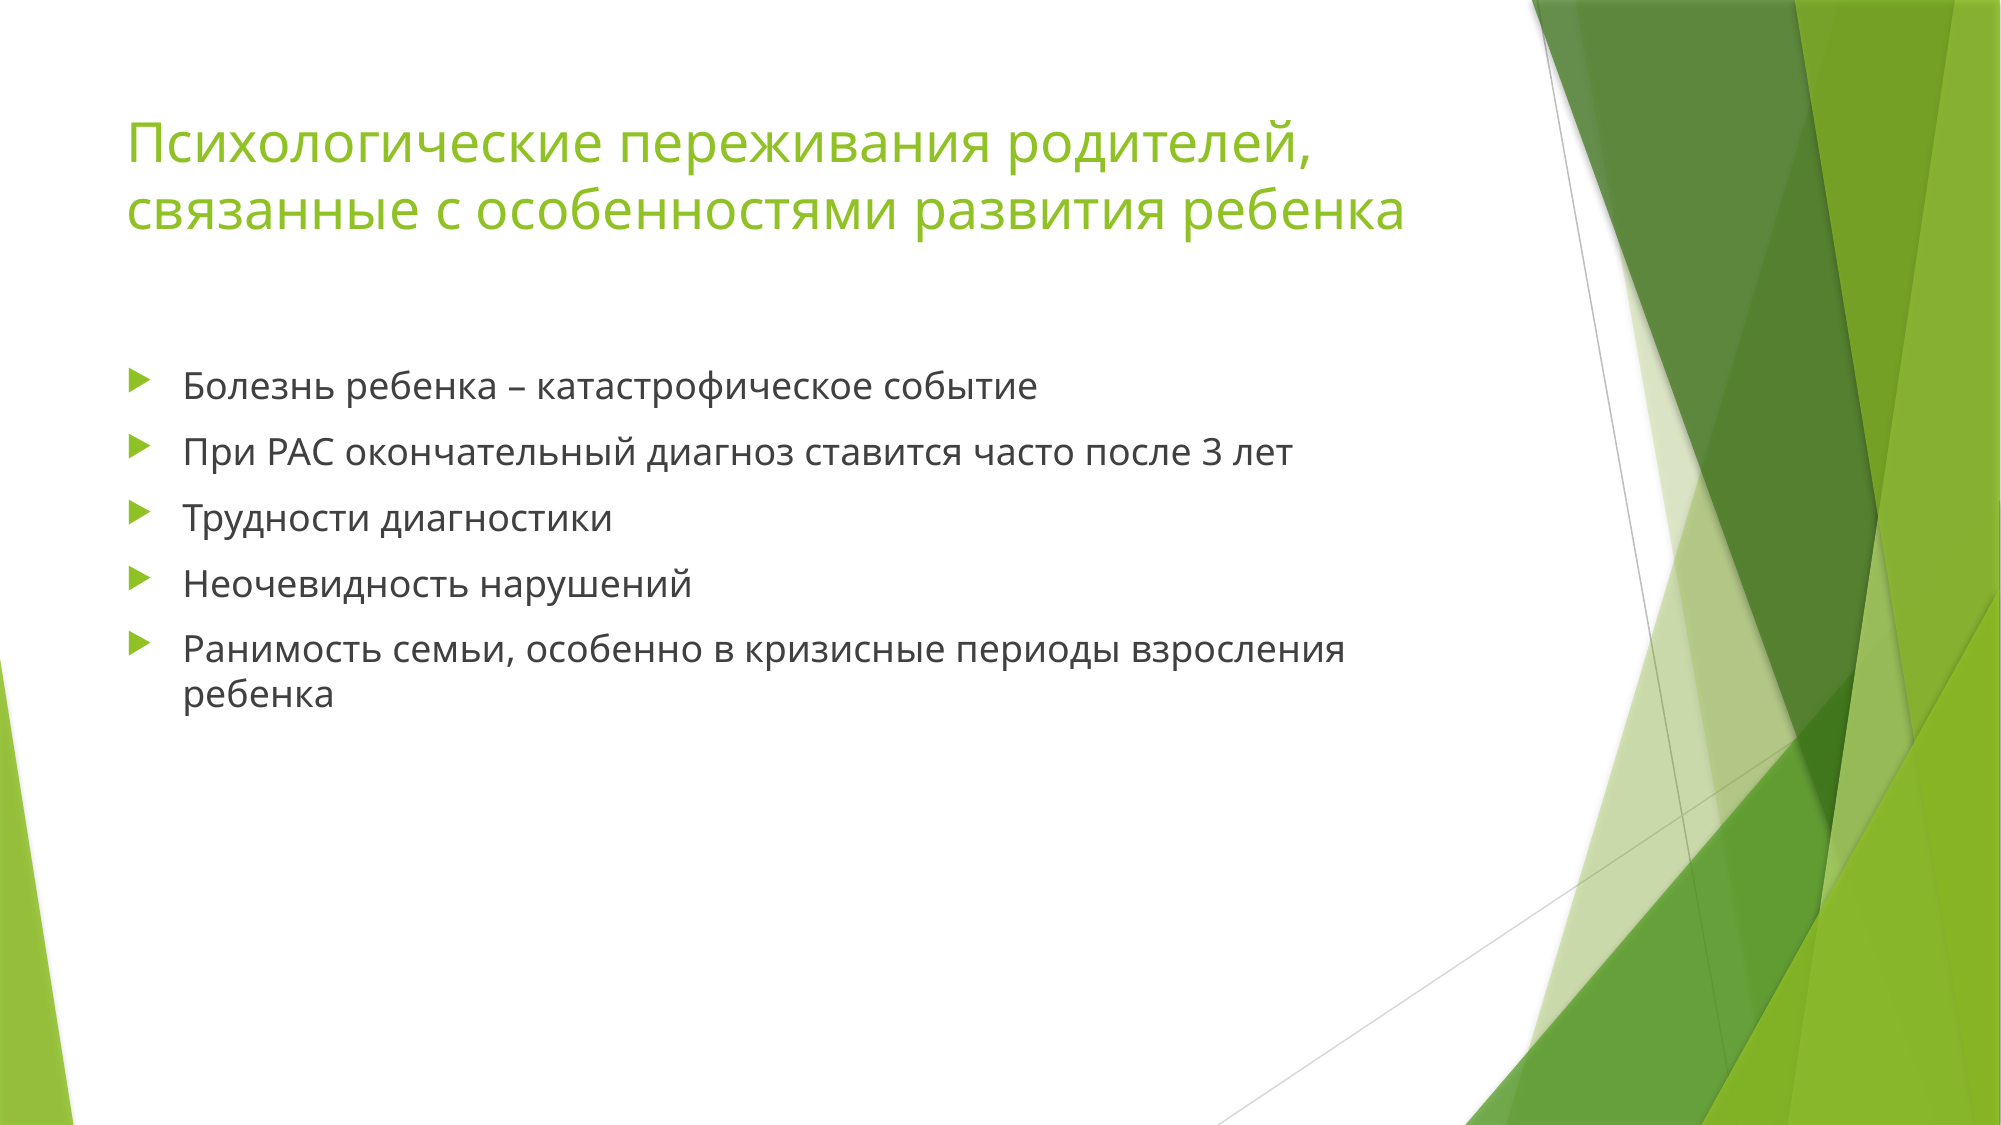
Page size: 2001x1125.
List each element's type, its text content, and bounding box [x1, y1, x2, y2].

title Психологические переживания родителей, связанные с особенностями развития ребенка [111, 99, 1522, 317]
list Болезнь ребенка – катастрофическое событие При РАС окончательный диагноз ставится часто после 3 лет Трудности диагностики Неочевидность нарушений Ранимость семьи, особенно в кризисные периоды взросления ребенка [111, 354, 1522, 992]
